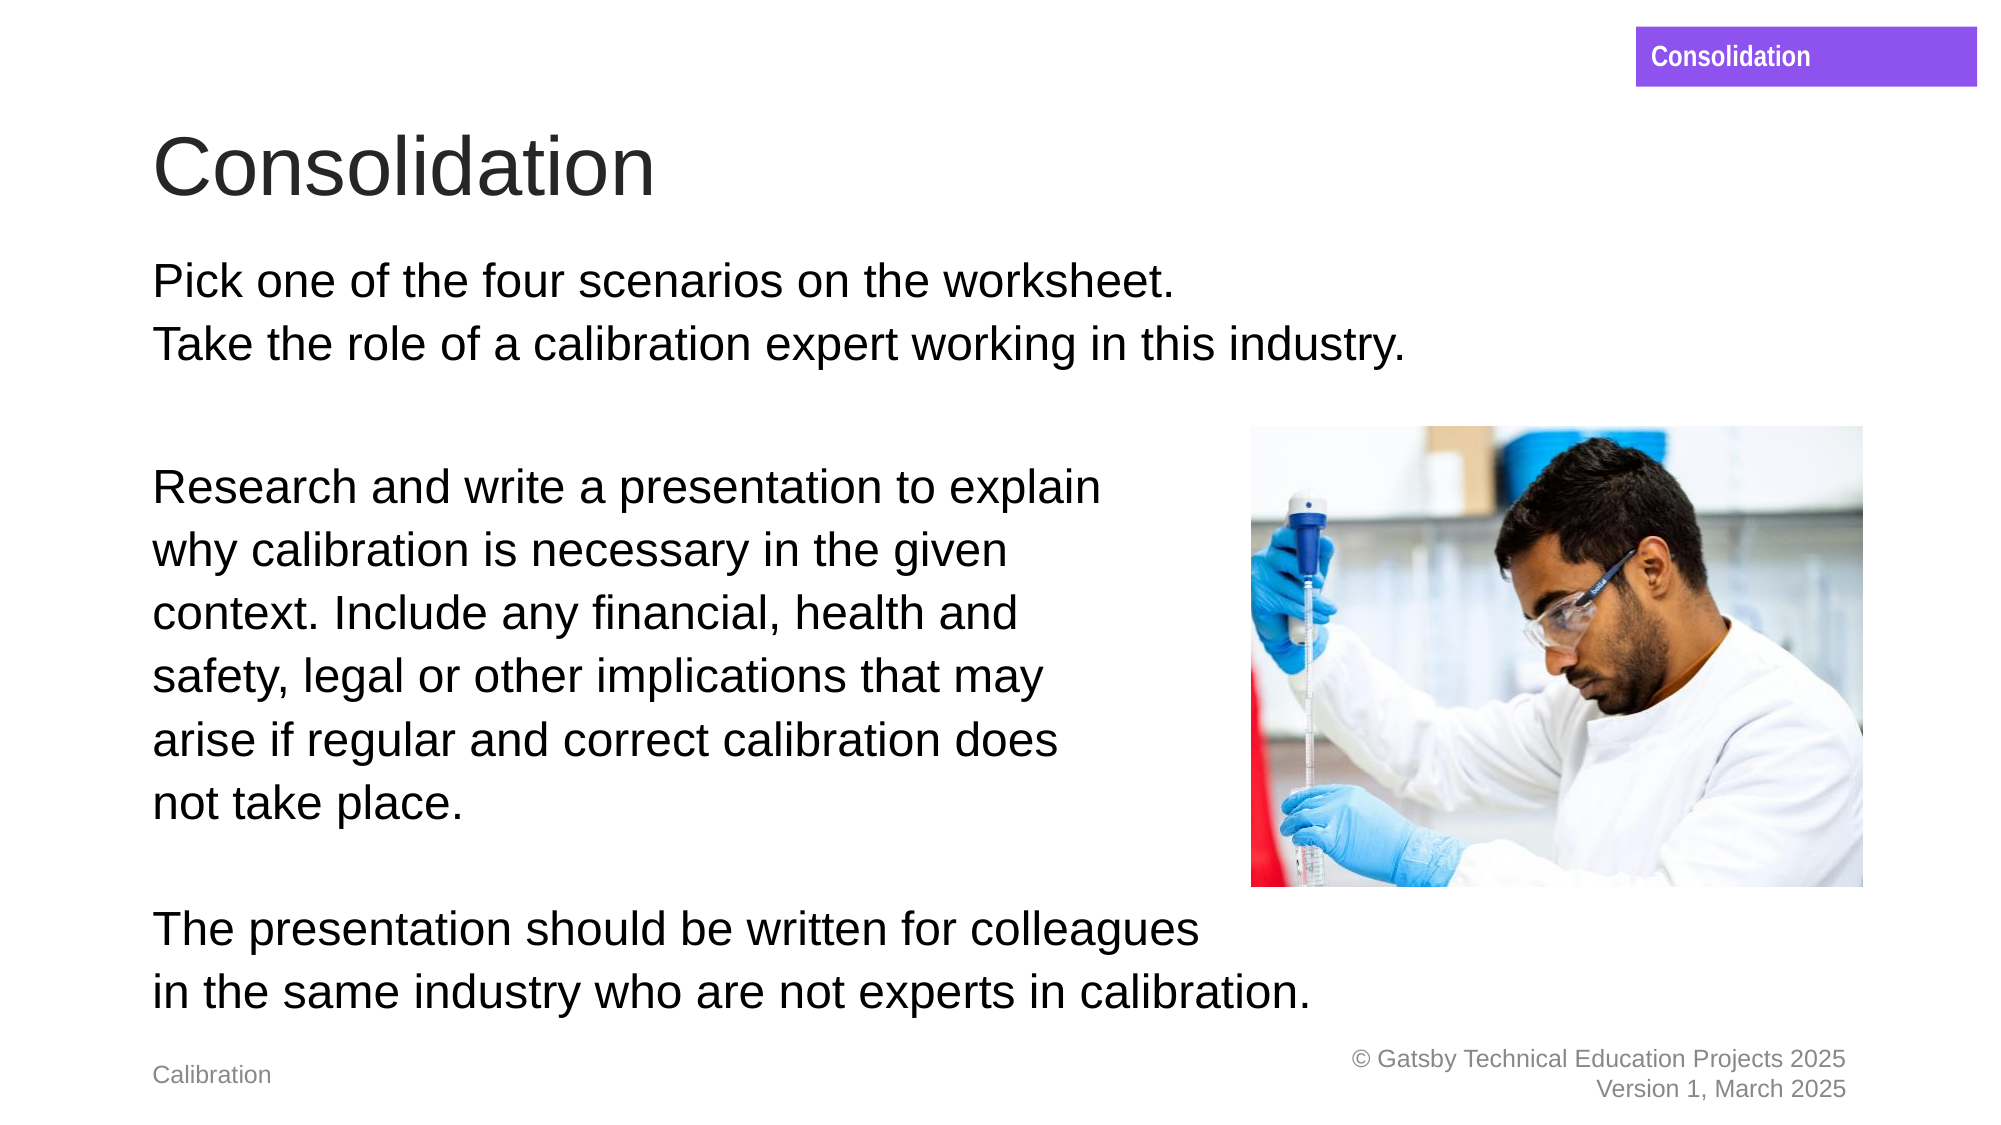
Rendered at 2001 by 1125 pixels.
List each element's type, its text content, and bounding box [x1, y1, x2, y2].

list Calibration [137, 1042, 829, 1103]
picture [1250, 426, 1863, 888]
list Pick one of the four scenarios on the worksheet. Take the role of a calibration expert working in this industry. Research and write a presentation to explain why calibration is necessary in the given context. Include any financial, health and safety, legal or other implications that may arise if regular and correct calibration does not take place. The presentation should be written for colleagues in the same industry who are not experts in calibration. [137, 236, 1783, 1014]
title Consolidation [137, 59, 1863, 278]
list Consolidation [1636, 26, 1978, 87]
